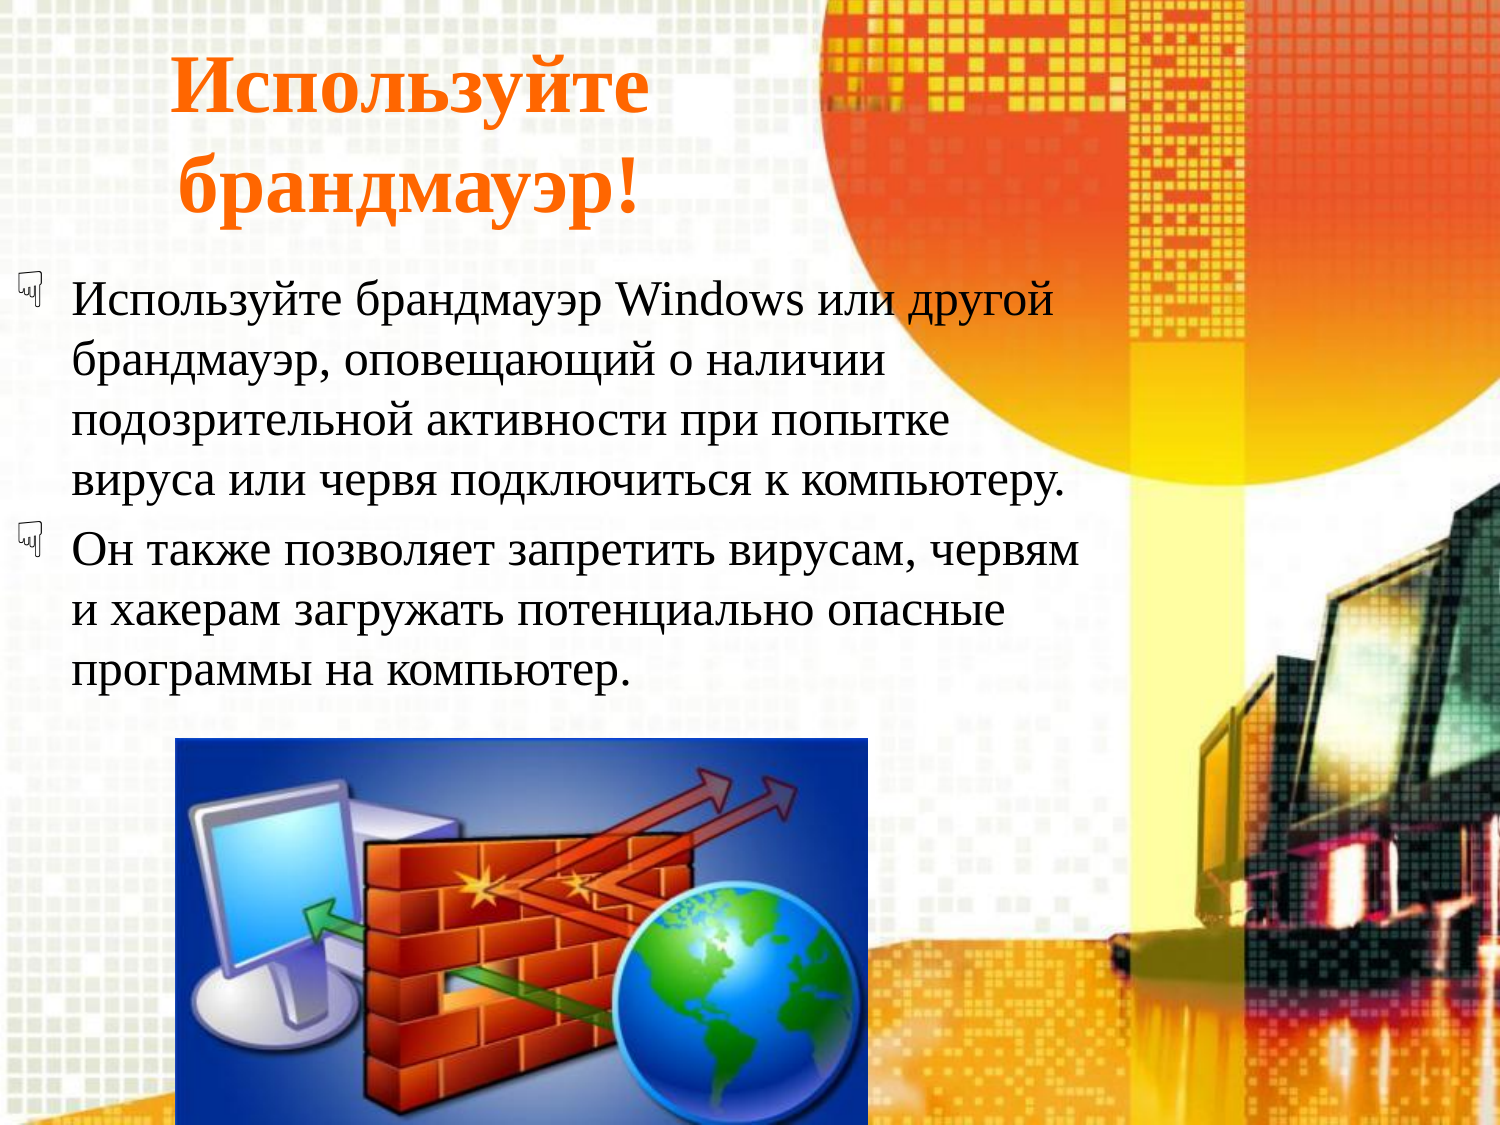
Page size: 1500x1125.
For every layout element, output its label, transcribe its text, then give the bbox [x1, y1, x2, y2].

list Используйте брандмауэр Windows или другой брандмауэр, оповещающий о наличии подозрительной активности при попытке вируса или червя подключиться к компьютеру. Он также позволяет запретить вирусам, червям и хакерам загружать потенциально опасные программы на компьютер. [0, 257, 1114, 872]
title Используйте брандмауэр! [23, 23, 798, 235]
picture [0, 0, 1500, 1125]
